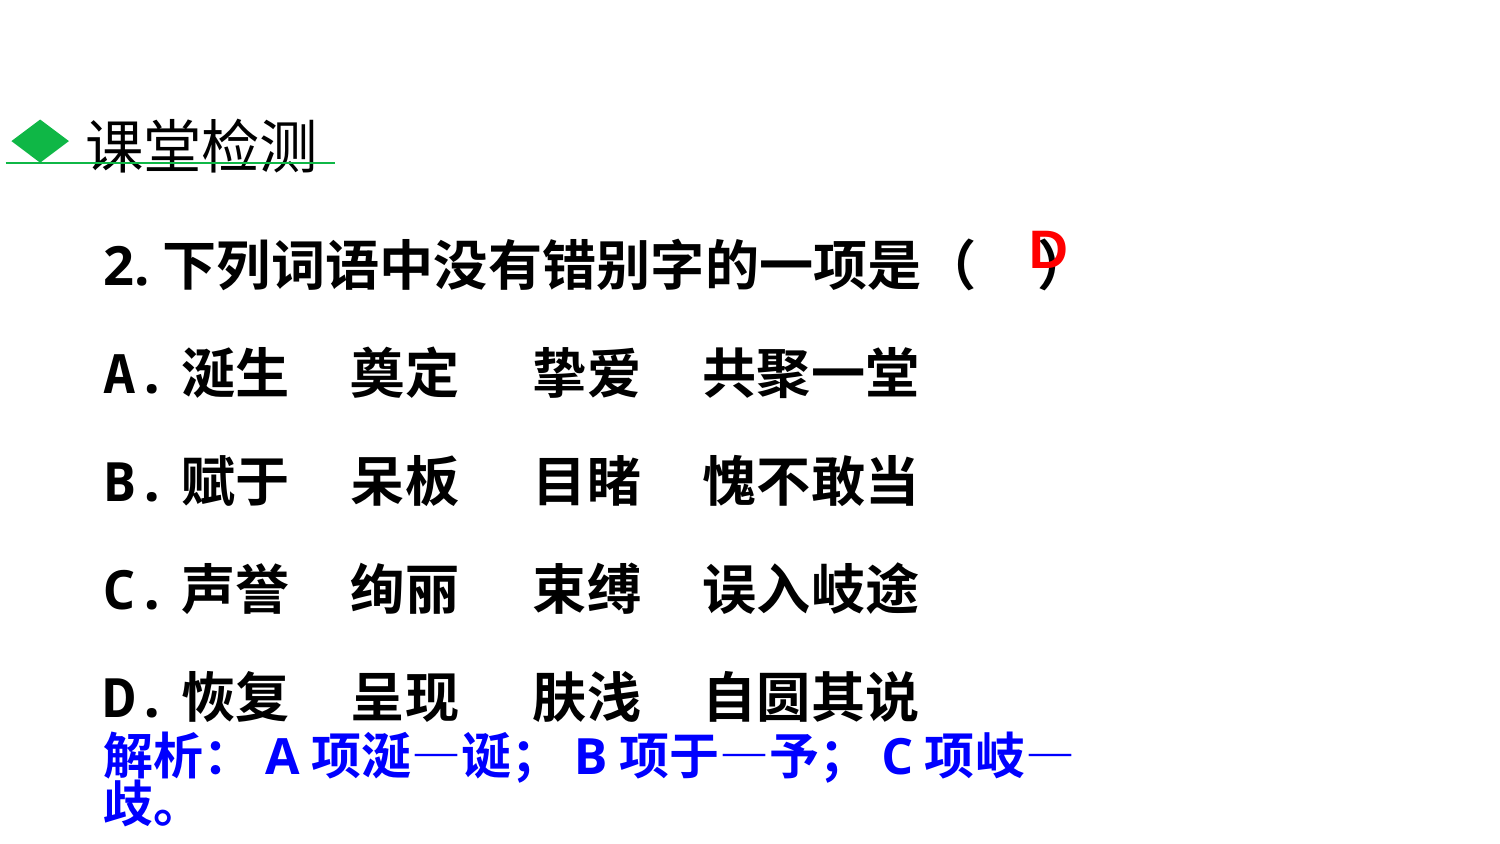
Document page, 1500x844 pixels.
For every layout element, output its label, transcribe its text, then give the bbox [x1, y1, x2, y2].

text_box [5, 102, 336, 189]
text_box 解析：A项涎—诞；B项于—予；C项岐—歧。 [88, 728, 1114, 840]
text_box 2.下列词语中没有错别字的一项是（ ） A.涎生 奠定 挚爱 共聚一堂 B.赋于 呆板 目睹 愧不敢当 C.声誉 绚丽 束缚 误入岐途 D.恢复 呈现 肤浅 自圆其说 [88, 190, 1476, 578]
text_box D [1014, 206, 1084, 287]
